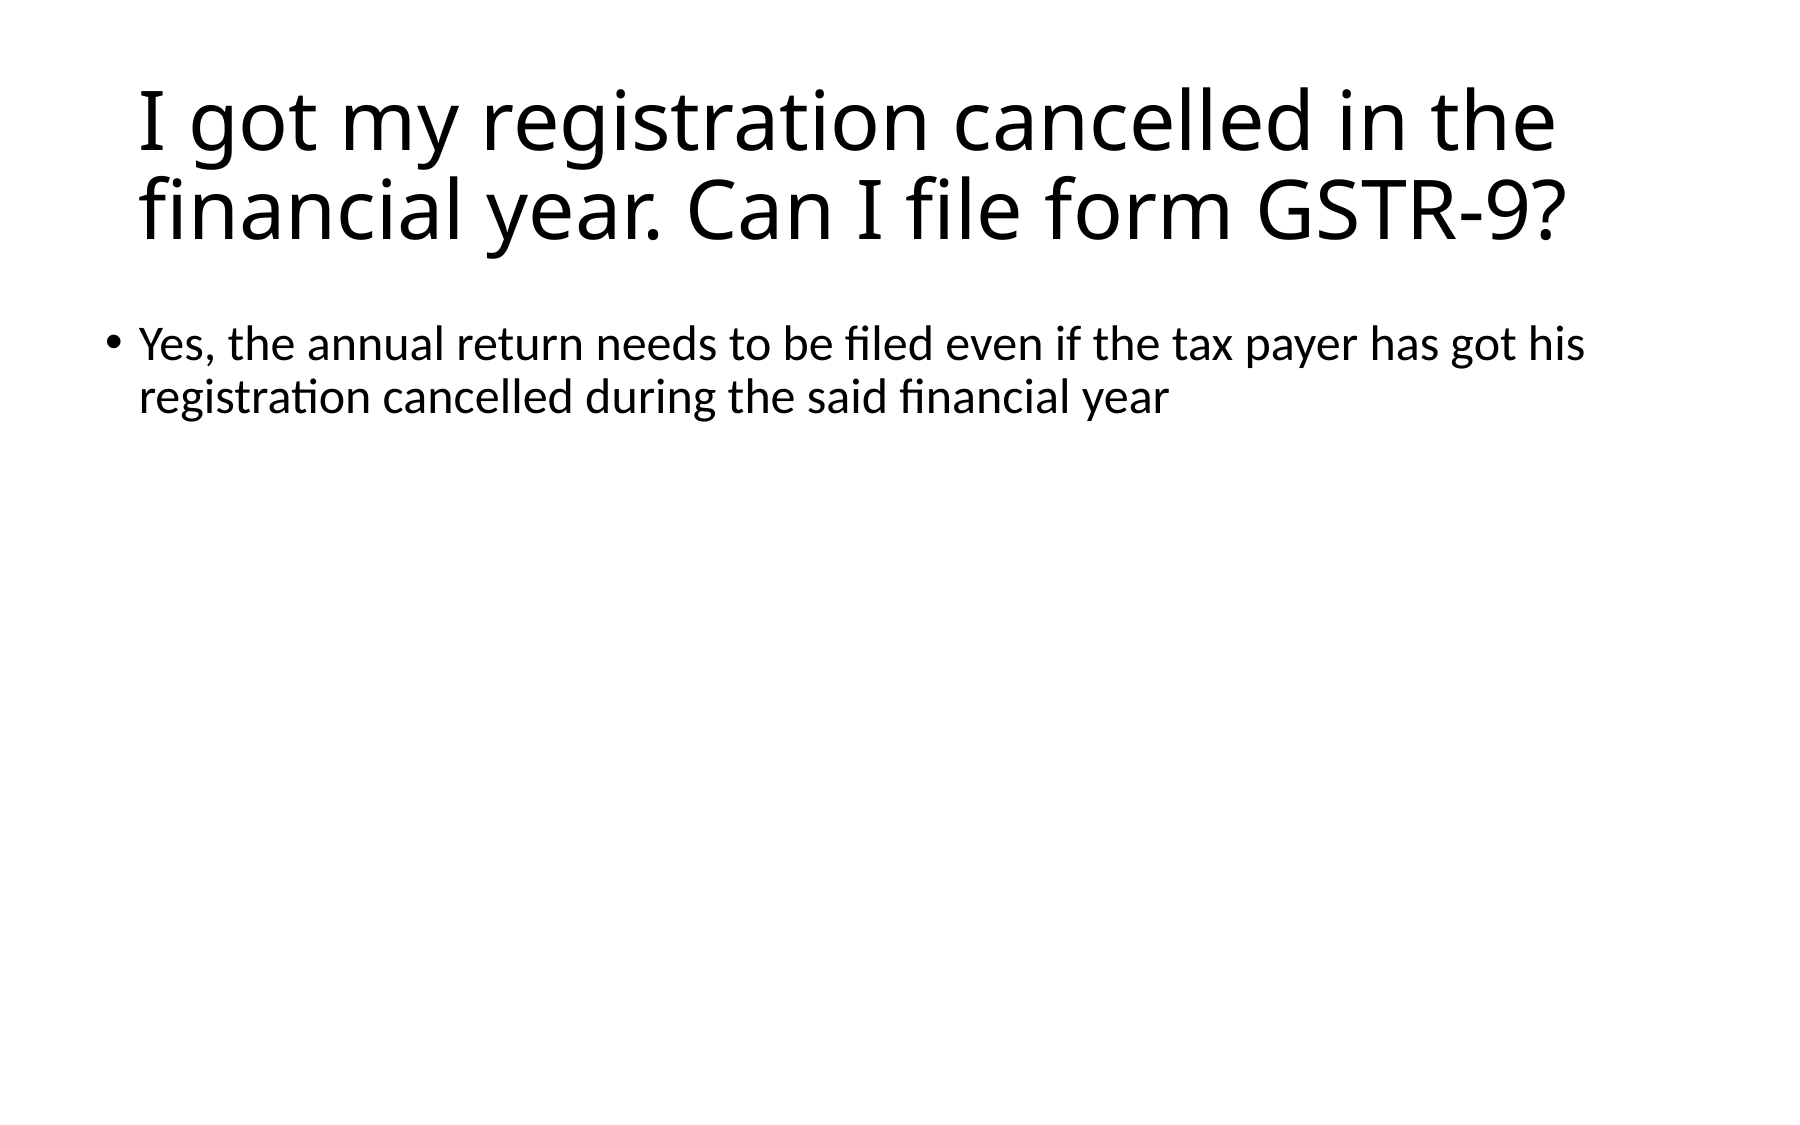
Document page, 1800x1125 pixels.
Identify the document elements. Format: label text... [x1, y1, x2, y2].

title I got my registration cancelled in the financial year. Can I file form GSTR-9? [123, 59, 1677, 278]
list Yes, the annual return needs to be filed even if the tax payer has got his registration cancelled during the said financial year [90, 309, 1710, 1005]
